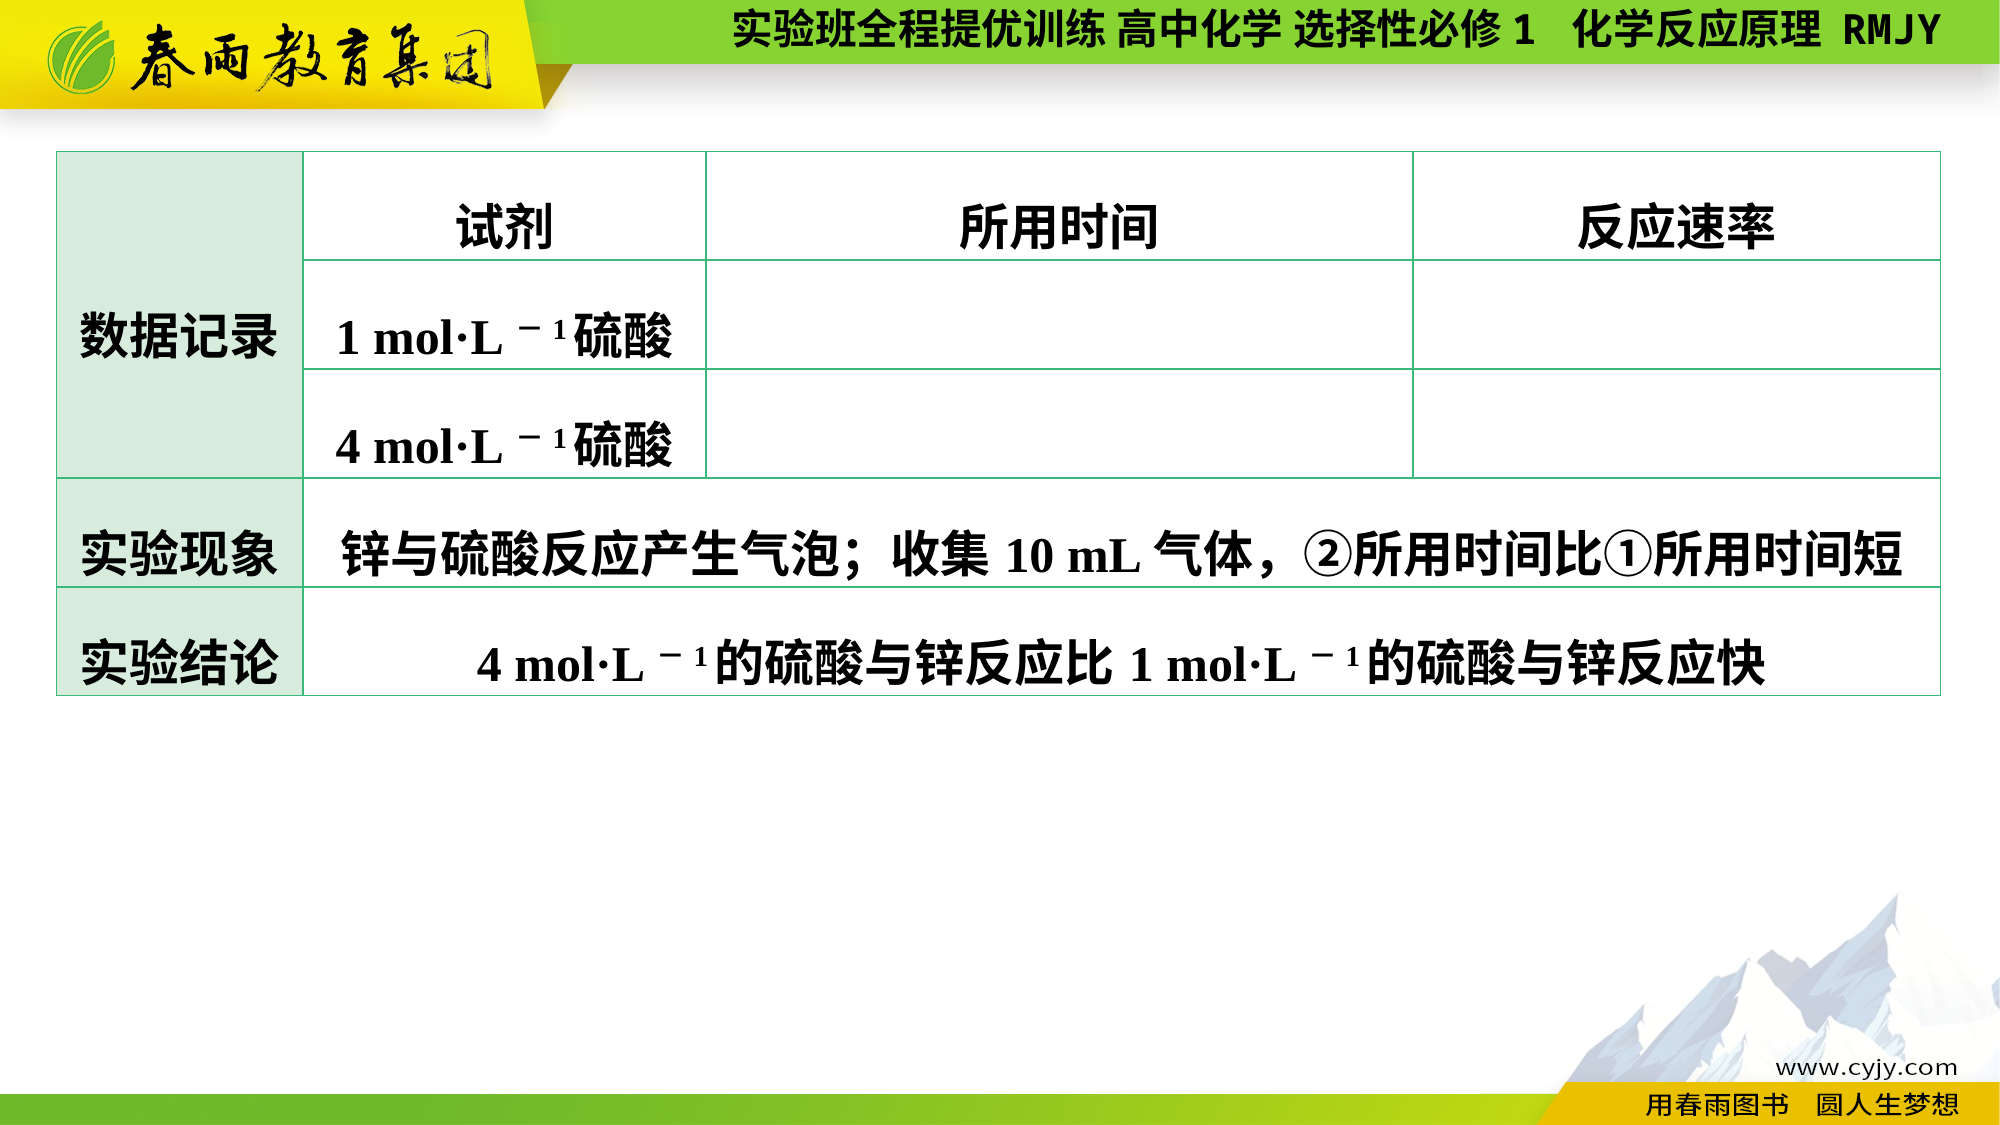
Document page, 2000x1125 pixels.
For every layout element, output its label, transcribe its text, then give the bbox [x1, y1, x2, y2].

picture [0, 0, 2000, 1125]
table_cell 4 mol·L－1硫酸 [304, 370, 705, 477]
table_cell 4 mol·L－1的硫酸与锌反应比1 mol·L－1的硫酸与锌反应快 [304, 588, 1940, 695]
table_header 数据记录 [57, 152, 302, 477]
table_cell [1414, 261, 1940, 368]
table_cell 实验结论 [57, 588, 302, 695]
table_header 试剂 [304, 152, 705, 259]
table_cell [1414, 370, 1940, 477]
table_header 所用时间 [707, 152, 1412, 259]
table_cell [707, 261, 1412, 368]
table_cell 锌与硫酸反应产生气泡；收集10 mL气体，②所用时间比①所用时间短 [304, 479, 1940, 586]
table_cell 1 mol·L－1硫酸 [304, 261, 705, 368]
table_header 反应速率 [1414, 152, 1940, 259]
table_cell [707, 370, 1412, 477]
table_cell 实验现象 [57, 479, 302, 586]
